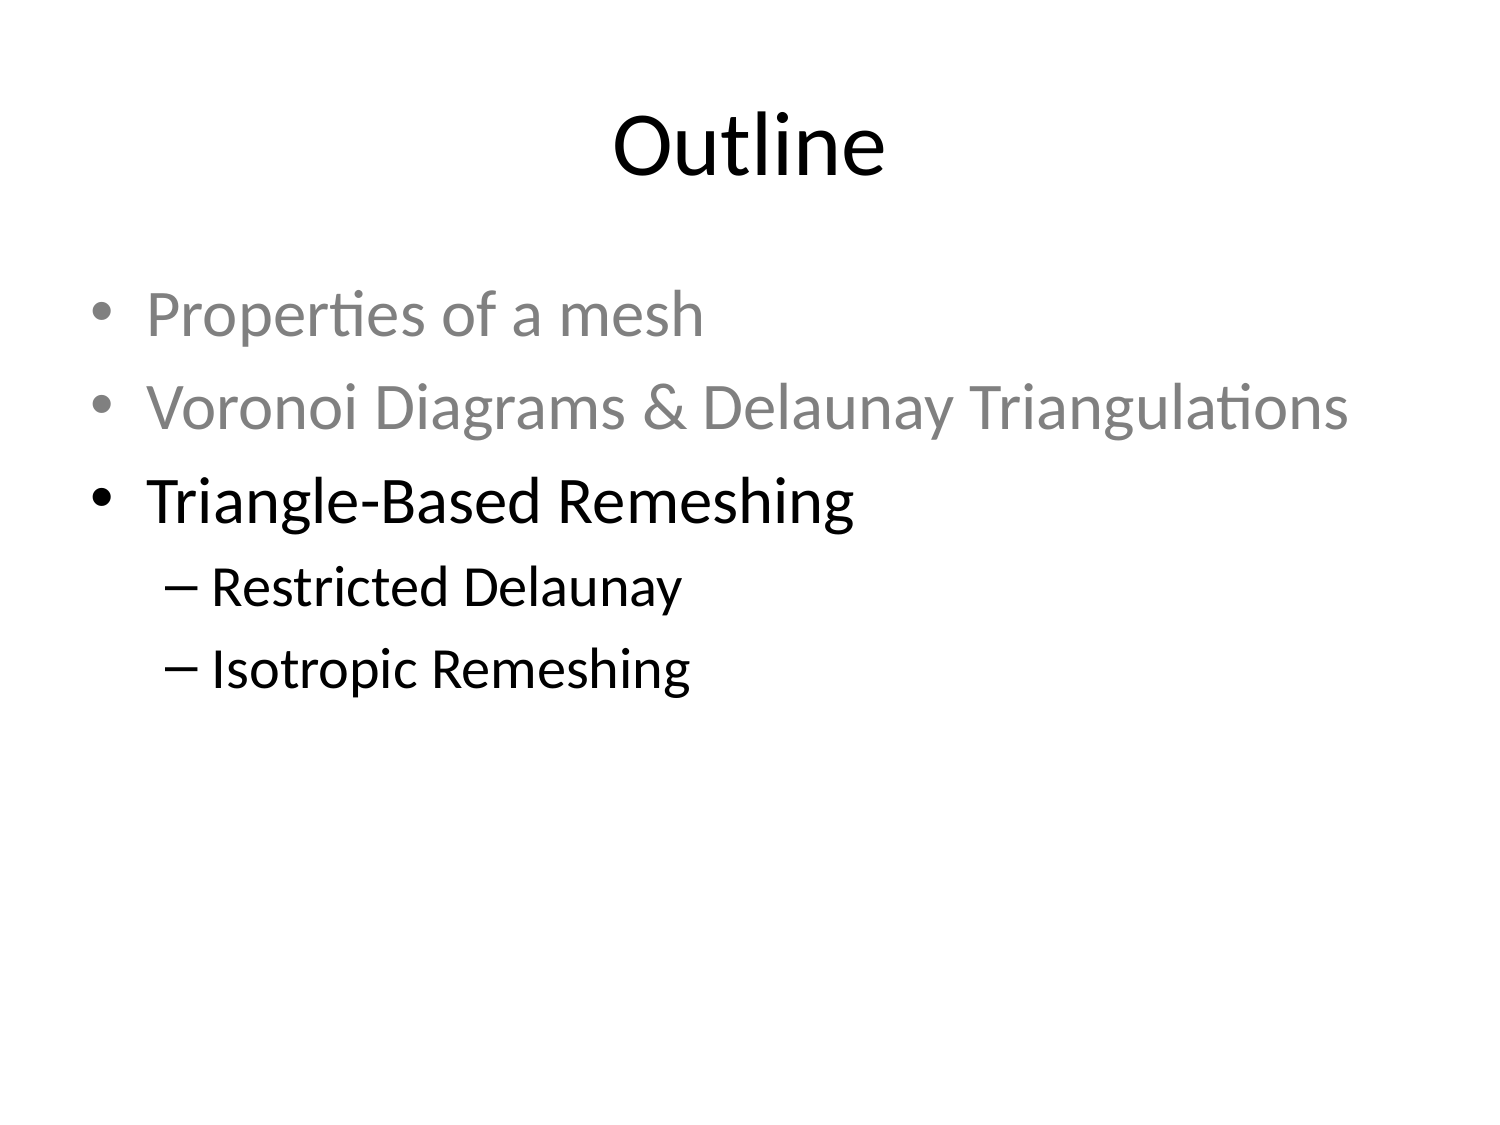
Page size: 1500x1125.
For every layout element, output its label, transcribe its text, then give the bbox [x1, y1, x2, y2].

list Properties of a mesh Voronoi Diagrams & Delaunay Triangulations Triangle-Based Remeshing Restricted Delaunay Isotropic Remeshing [75, 262, 1425, 1005]
title Outline [75, 45, 1425, 233]
